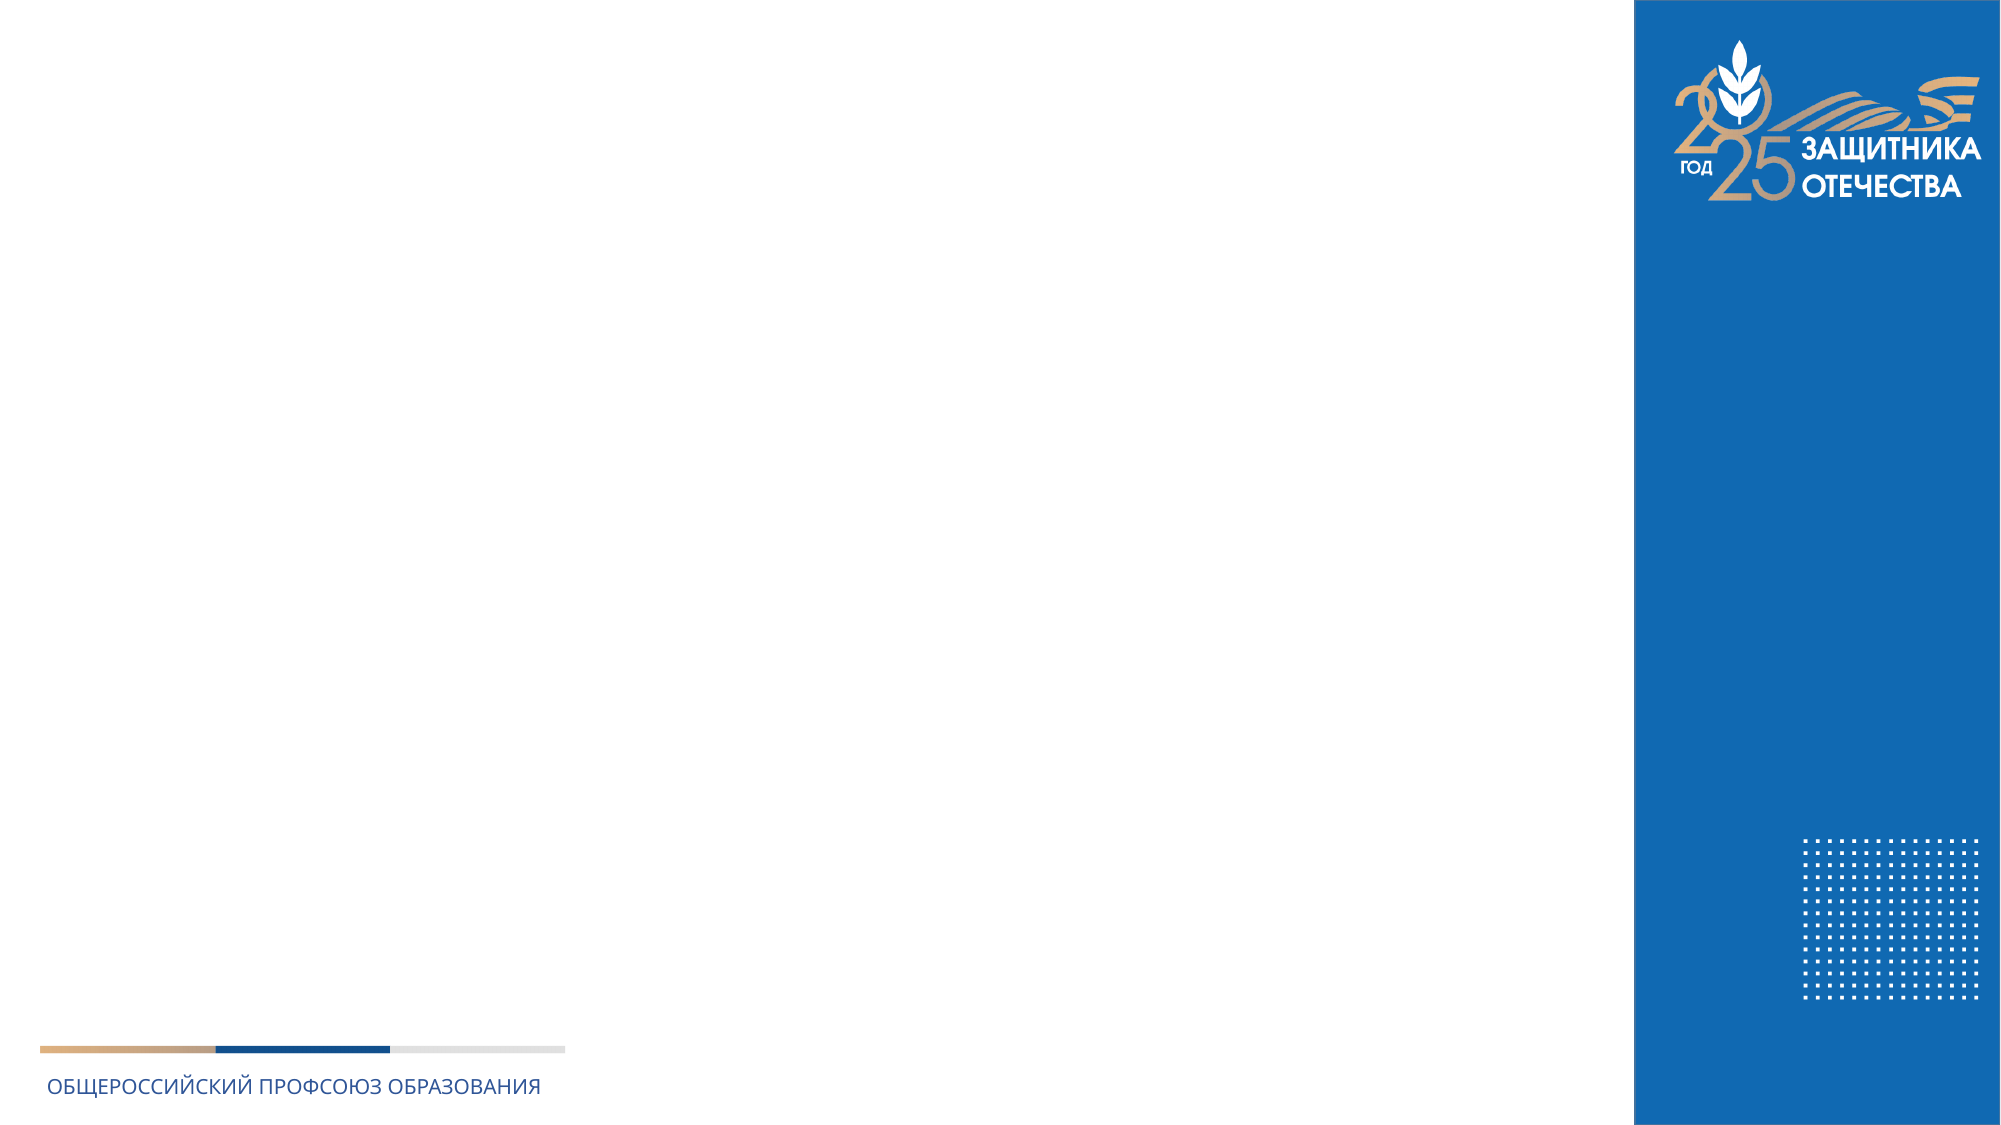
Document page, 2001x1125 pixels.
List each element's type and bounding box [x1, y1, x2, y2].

picture [1788, 823, 1989, 1010]
picture [1612, 0, 2001, 317]
picture [0, 1011, 653, 1077]
